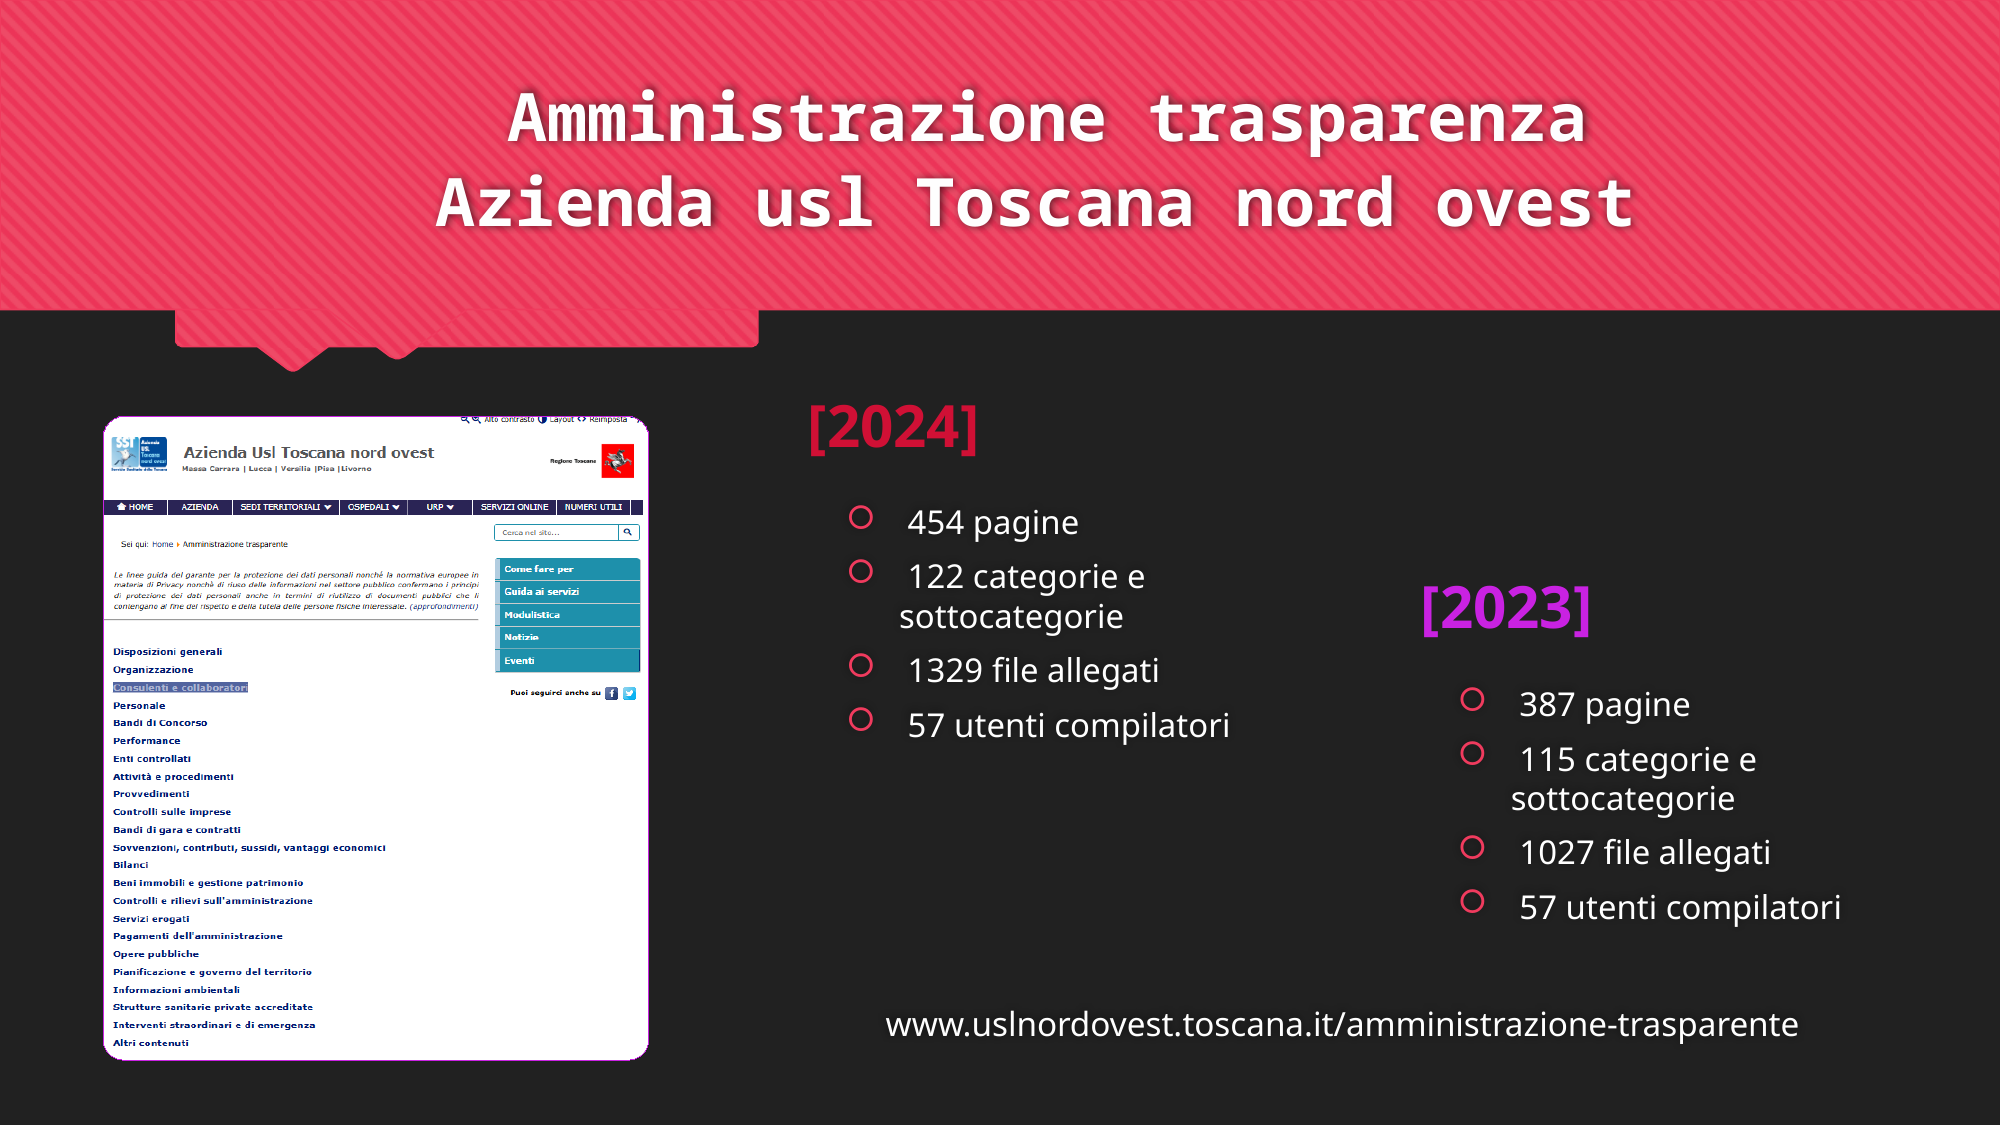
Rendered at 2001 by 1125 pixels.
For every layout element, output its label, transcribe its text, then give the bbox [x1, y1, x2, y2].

text_box www.uslnordovest.toscana.it/amministrazione-trasparente [870, 965, 1859, 1051]
picture [102, 416, 650, 1061]
text_box [0, 0, 2000, 360]
text_box [2024] [793, 381, 1034, 467]
text_box 387 pagine 115 categorie e sottocategorie 1027 file allegati 57 utenti compilatori [1442, 676, 1895, 939]
list 454 pagine 122 categorie e sottocategorie 1329 file allegati 57 utenti compilatori [831, 494, 1283, 757]
title Amministrazione trasparenza Azienda usl Toscana nord ovest [55, 87, 2000, 248]
text_box [2023] [1406, 562, 1620, 648]
